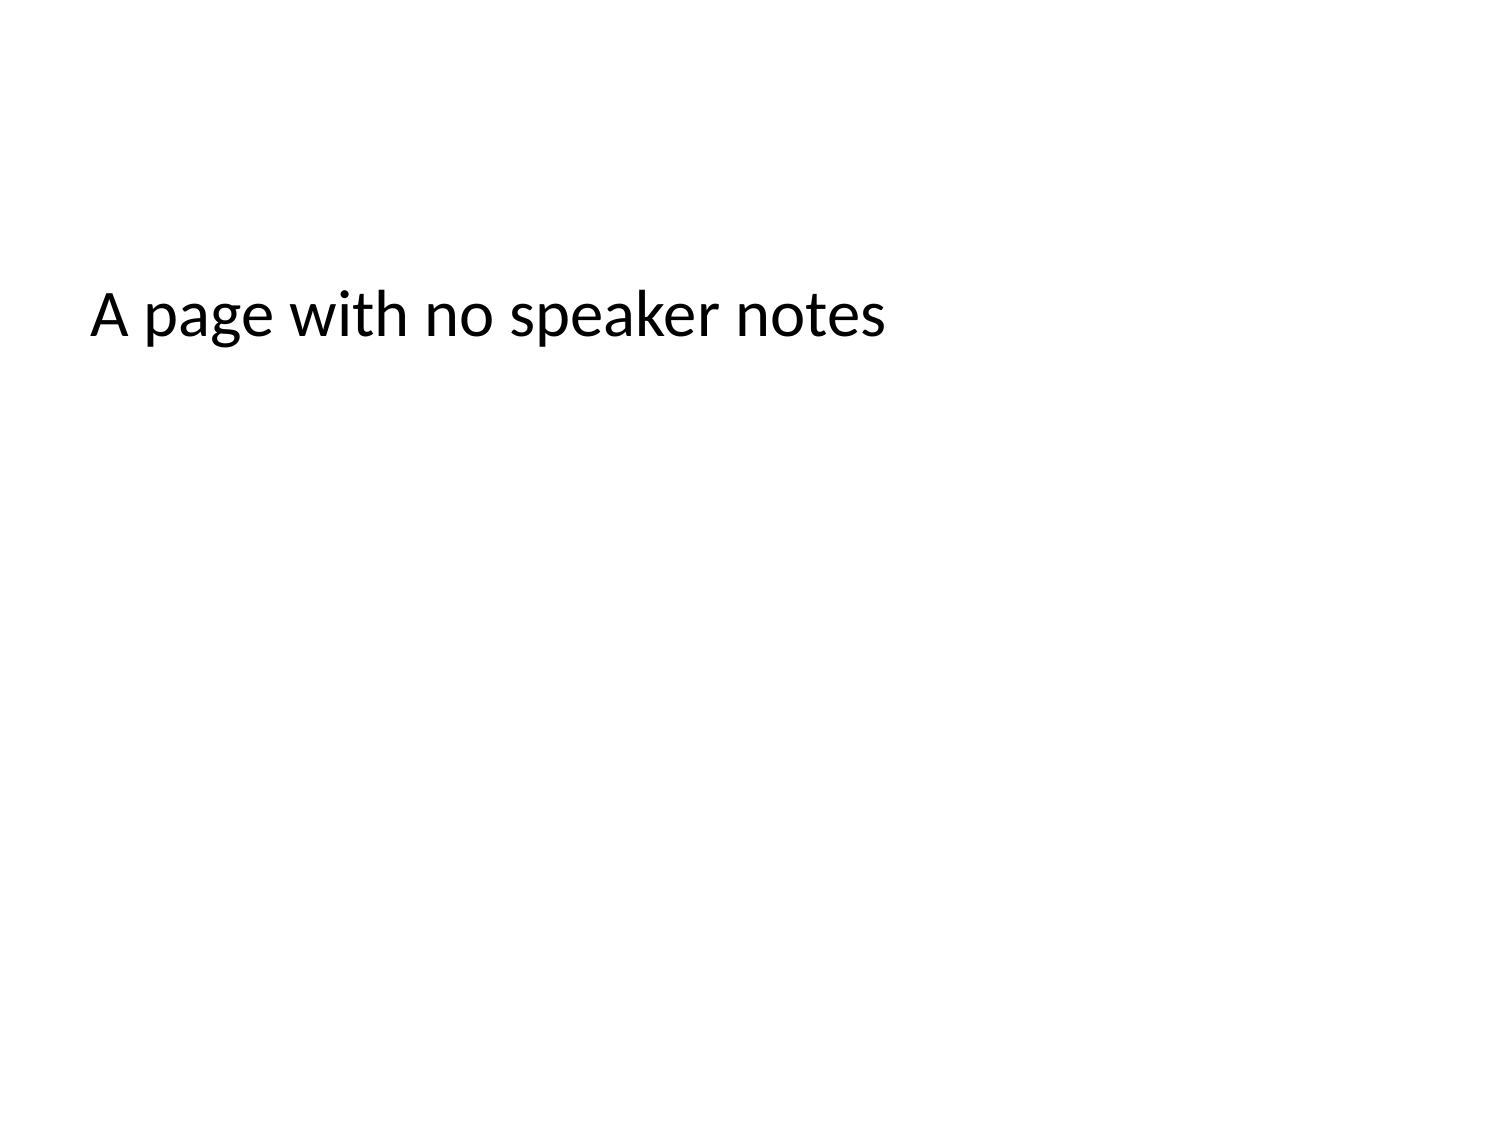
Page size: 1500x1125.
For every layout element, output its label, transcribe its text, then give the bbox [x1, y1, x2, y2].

list A page with no speaker notes [75, 262, 1425, 1005]
